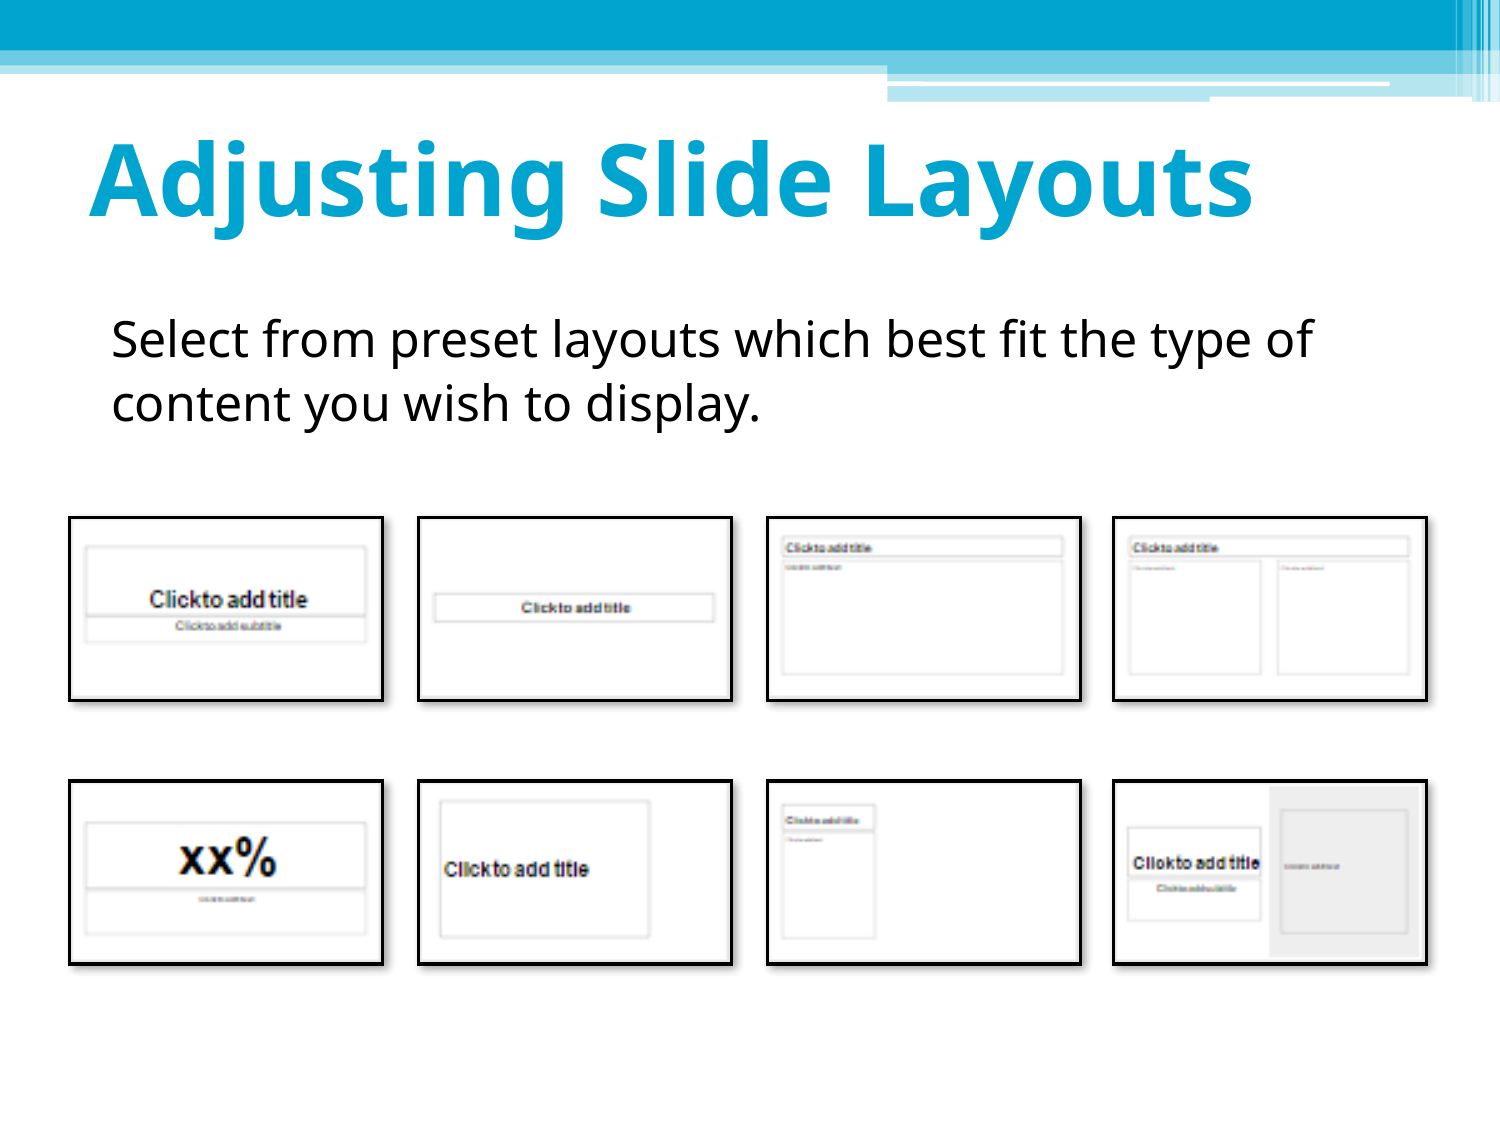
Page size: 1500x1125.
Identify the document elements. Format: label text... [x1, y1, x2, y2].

picture [419, 782, 730, 963]
picture [71, 782, 382, 963]
picture [768, 782, 1079, 963]
picture [1114, 782, 1425, 963]
picture [71, 518, 382, 699]
picture [419, 518, 730, 699]
picture [1114, 518, 1425, 699]
picture [768, 518, 1079, 699]
list Select from preset layouts which best fit the type of content you wish to display. [75, 299, 1418, 450]
title Adjusting Slide Layouts [75, 90, 1418, 263]
